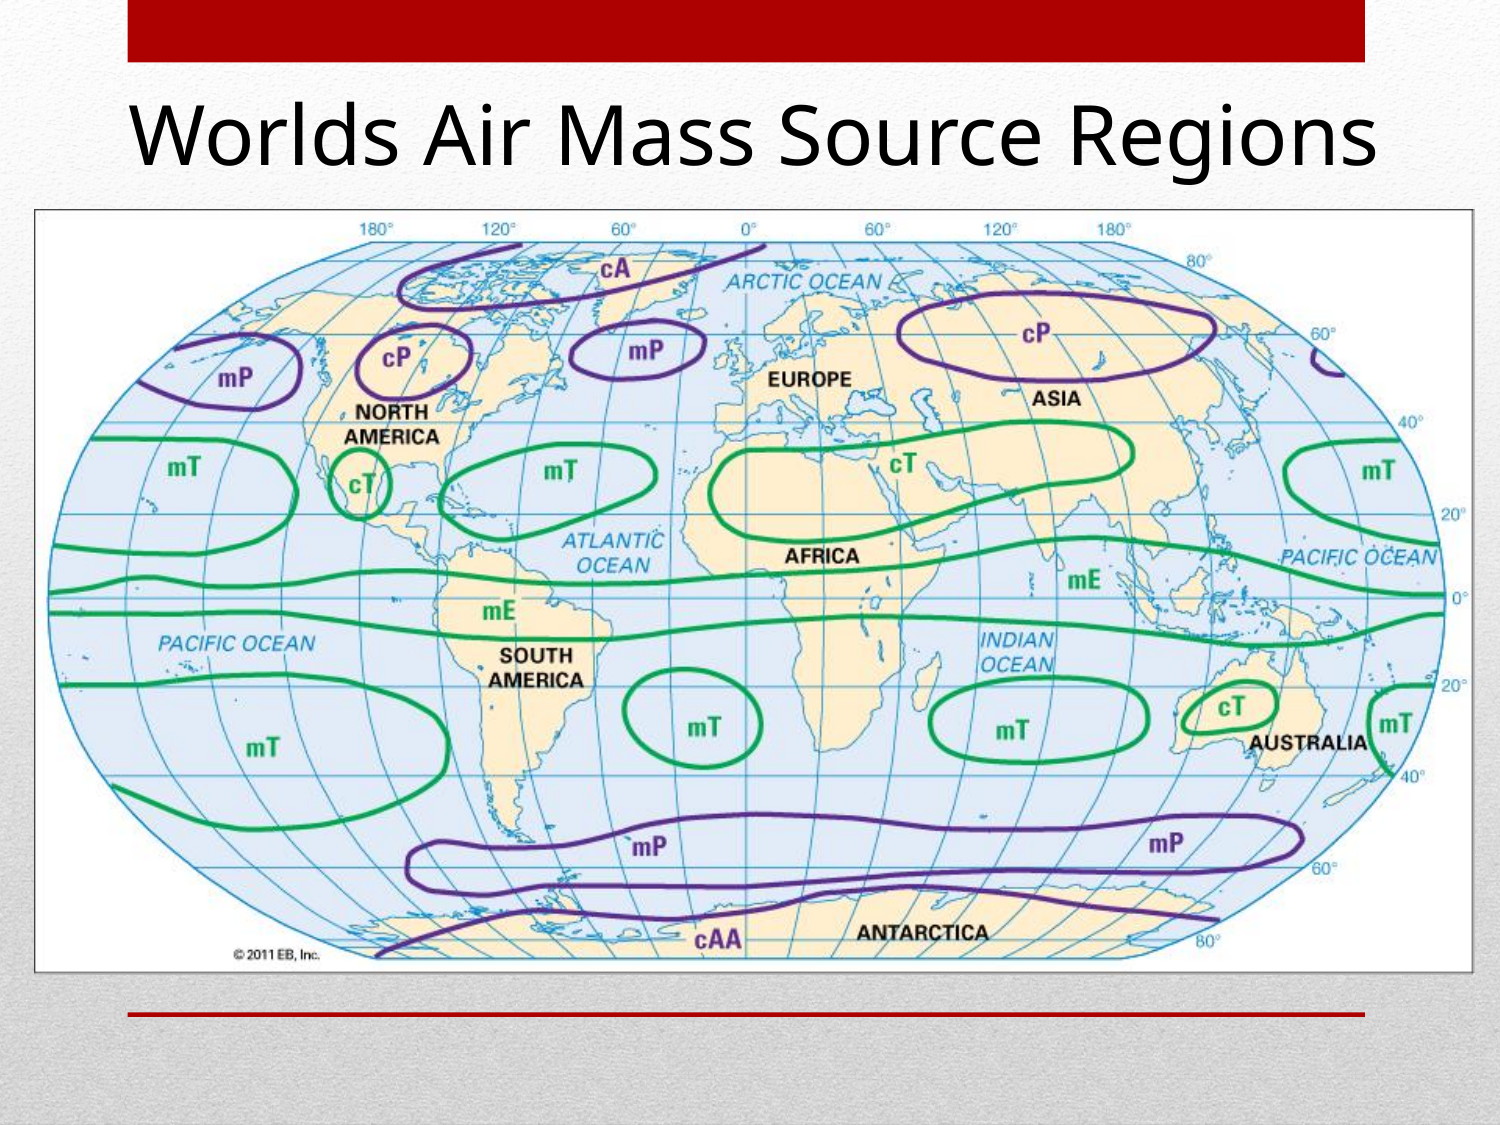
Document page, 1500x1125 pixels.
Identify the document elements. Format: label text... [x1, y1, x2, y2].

text_box Worlds Air Mass Source Regions [113, 75, 1396, 190]
picture [33, 208, 1476, 976]
